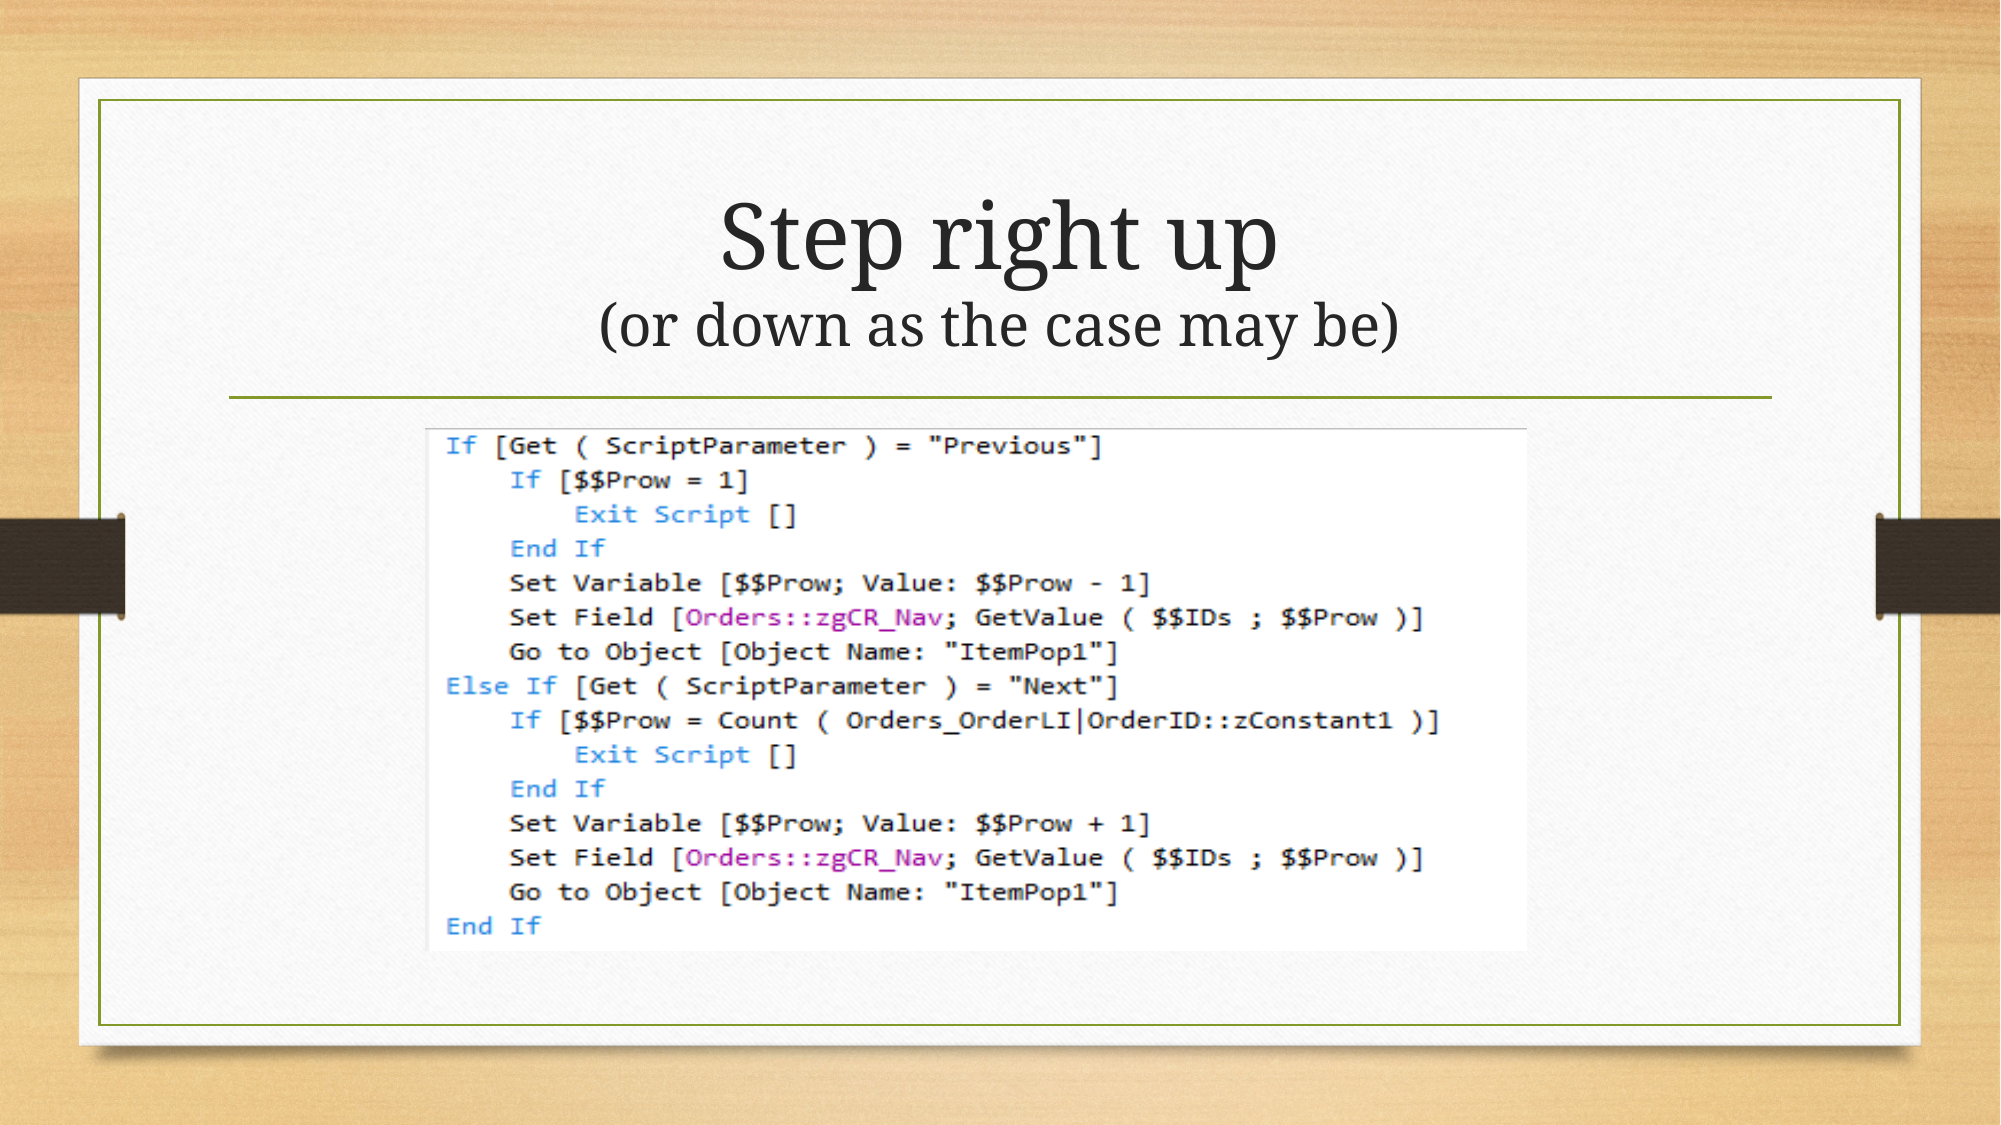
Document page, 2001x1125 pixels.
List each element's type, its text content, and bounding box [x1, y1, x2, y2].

title Step right up (or down as the case may be) [212, 161, 1788, 375]
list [424, 428, 1527, 952]
picture [0, 0, 2001, 1125]
